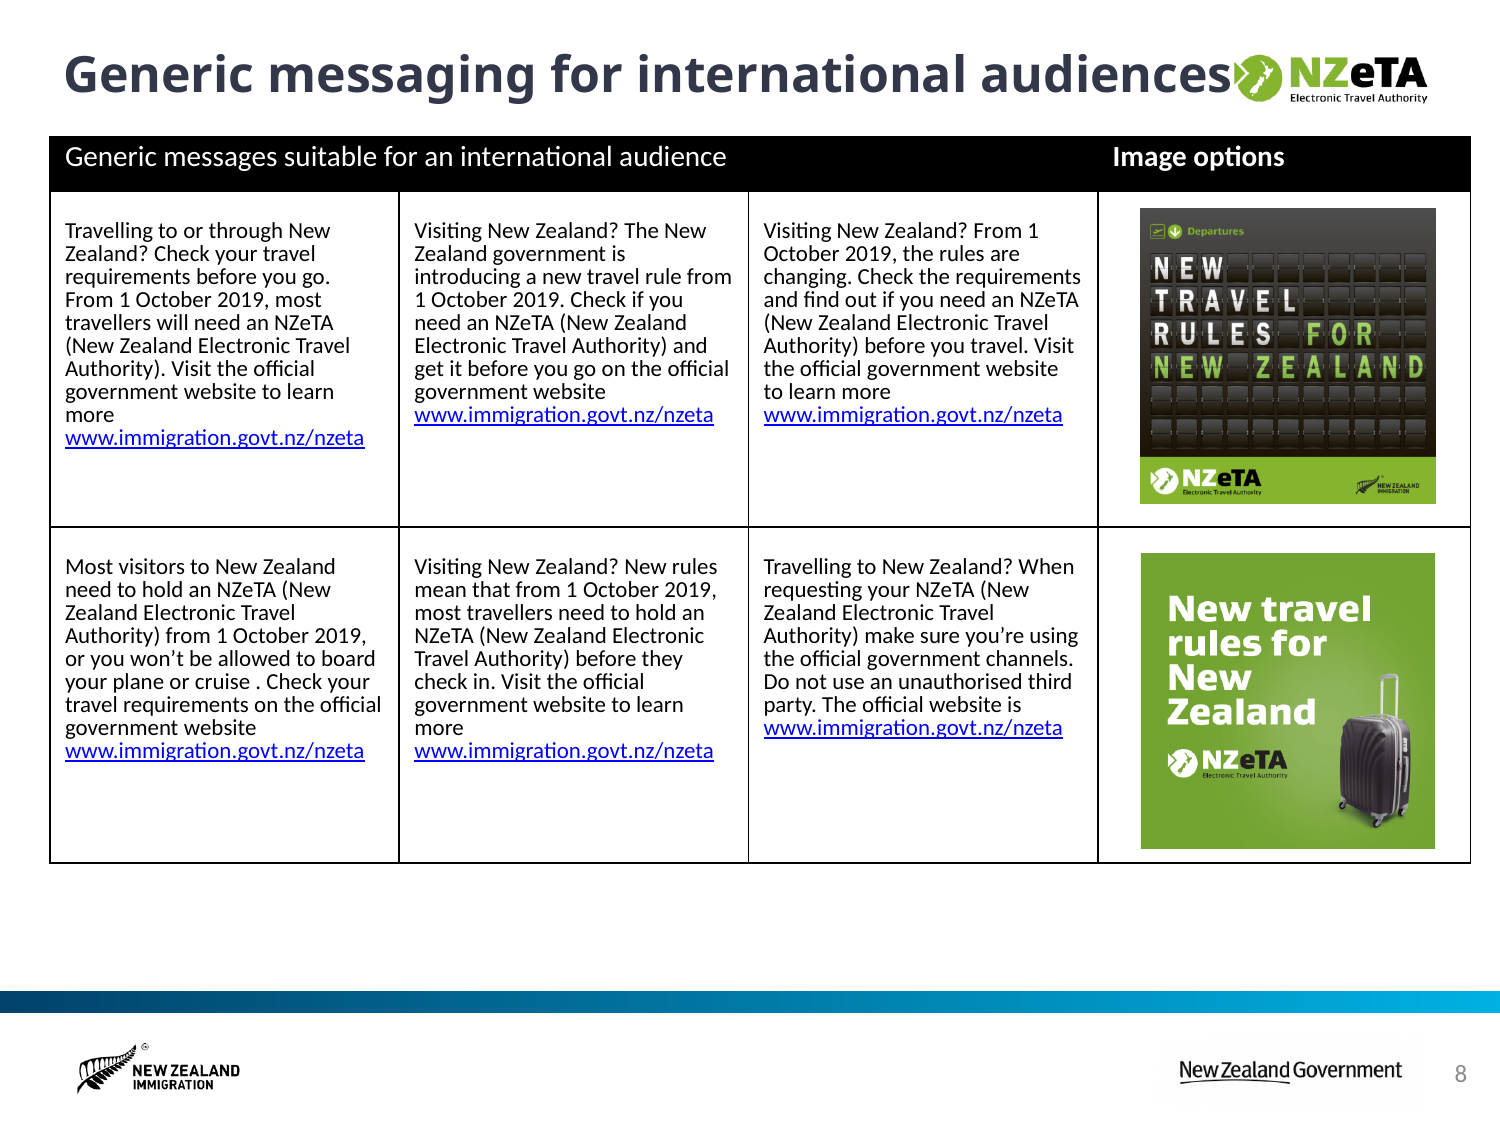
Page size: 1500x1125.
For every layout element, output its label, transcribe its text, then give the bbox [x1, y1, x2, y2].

table_cell Visiting New Zealand? The New Zealand government is introducing a new travel rule from 1 October 2019. Check if you need an NZeTA (New Zealand Electronic Travel Authority) and get it before you go on the official government website www.immigration.govt.nz/nzeta [400, 192, 748, 526]
table_cell [1099, 192, 1470, 526]
table_cell Travelling to New Zealand? When requesting your NZeTA (New Zealand Electronic Travel Authority) make sure you’re using the official government channels. Do not use an unauthorised third party. The official website is www.immigration.govt.nz/nzeta [749, 528, 1097, 862]
table_header Image options [1099, 138, 1470, 190]
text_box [0, 990, 1500, 1125]
table_cell Travelling to or through New Zealand? Check your travel requirements before you go. From 1 October 2019, most travellers will need an NZeTA (New Zealand Electronic Travel Authority). Visit the official government website to learn more www.immigration.govt.nz/nzeta [51, 192, 398, 526]
table_cell Most visitors to New Zealand need to hold an NZeTA (New Zealand Electronic Travel Authority) from 1 October 2019, or you won’t be allowed to board your plane or cruise . Check your travel requirements on the official government website www.immigration.govt.nz/nzeta [51, 528, 398, 862]
table_cell Visiting New Zealand? New rules mean that from 1 October 2019, most travellers need to hold an NZeTA (New Zealand Electronic Travel Authority) before they check in. Visit the official government website to learn more www.immigration.govt.nz/nzeta [400, 528, 748, 862]
picture [0, 0, 1500, 990]
table_cell Visiting New Zealand? From 1 October 2019, the rules are changing. Check the requirements and find out if you need an NZeTA (New Zealand Electronic Travel Authority) before you travel. Visit the official government website to learn more www.immigration.govt.nz/nzeta [749, 192, 1097, 526]
table_header Generic messages suitable for an international audience [51, 138, 1097, 190]
title Generic messaging for international audiences [48, 19, 1410, 127]
table_cell [1099, 528, 1470, 862]
